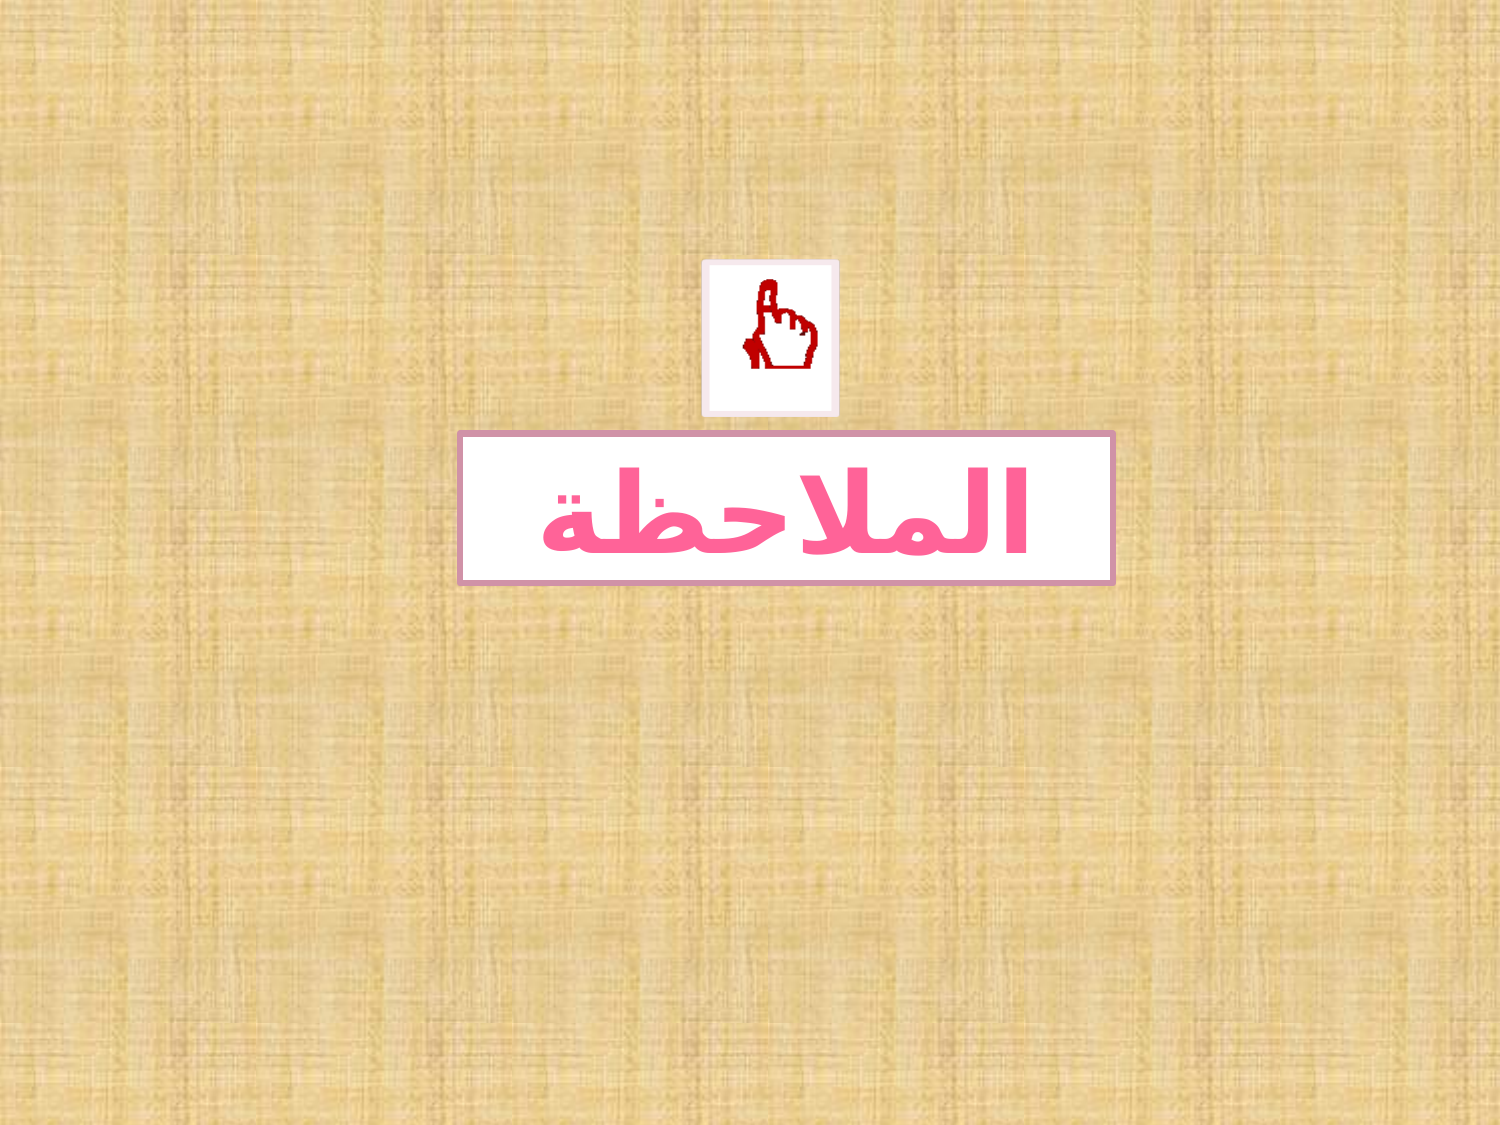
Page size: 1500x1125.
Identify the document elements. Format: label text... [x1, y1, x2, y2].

text_box الملاحظة [457, 430, 1116, 586]
picture [0, 0, 1500, 1125]
